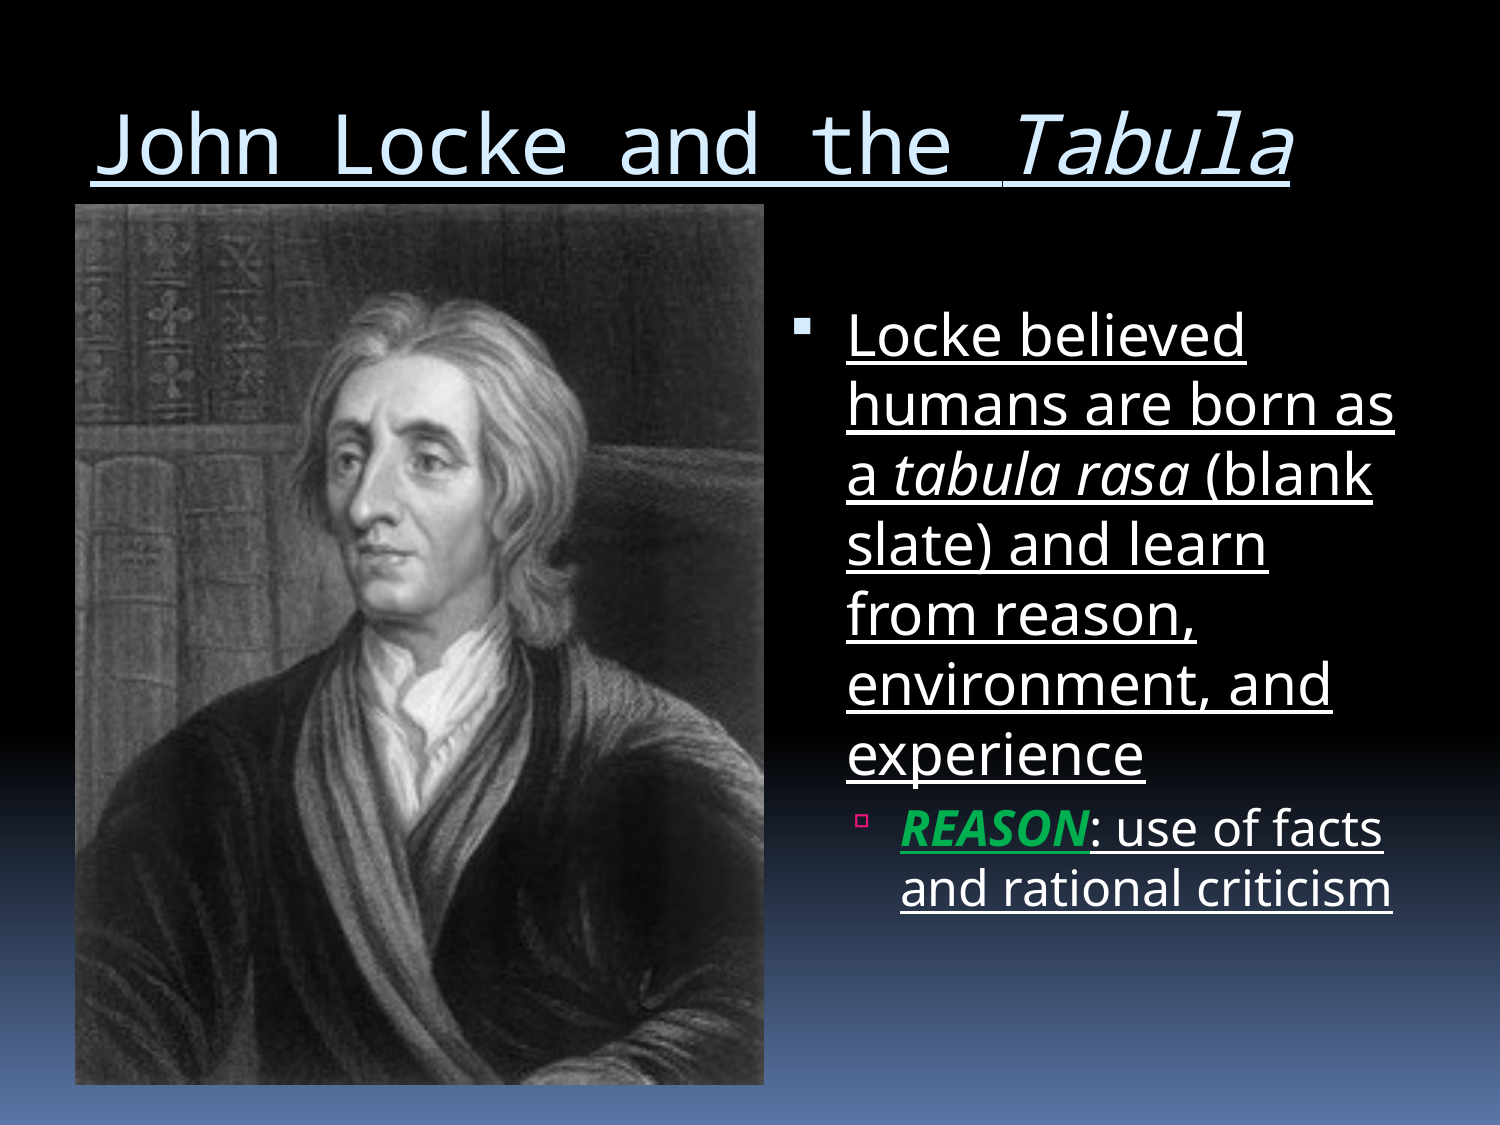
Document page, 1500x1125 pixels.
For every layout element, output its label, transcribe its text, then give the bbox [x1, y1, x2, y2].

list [74, 204, 765, 1086]
list Locke believed humans are born as a tabula rasa (blank slate) and learn from reason, environment, and experience REASON: use of facts and rational criticism [773, 290, 1427, 1033]
title John Locke and the Tabula Rasa [75, 83, 1425, 234]
